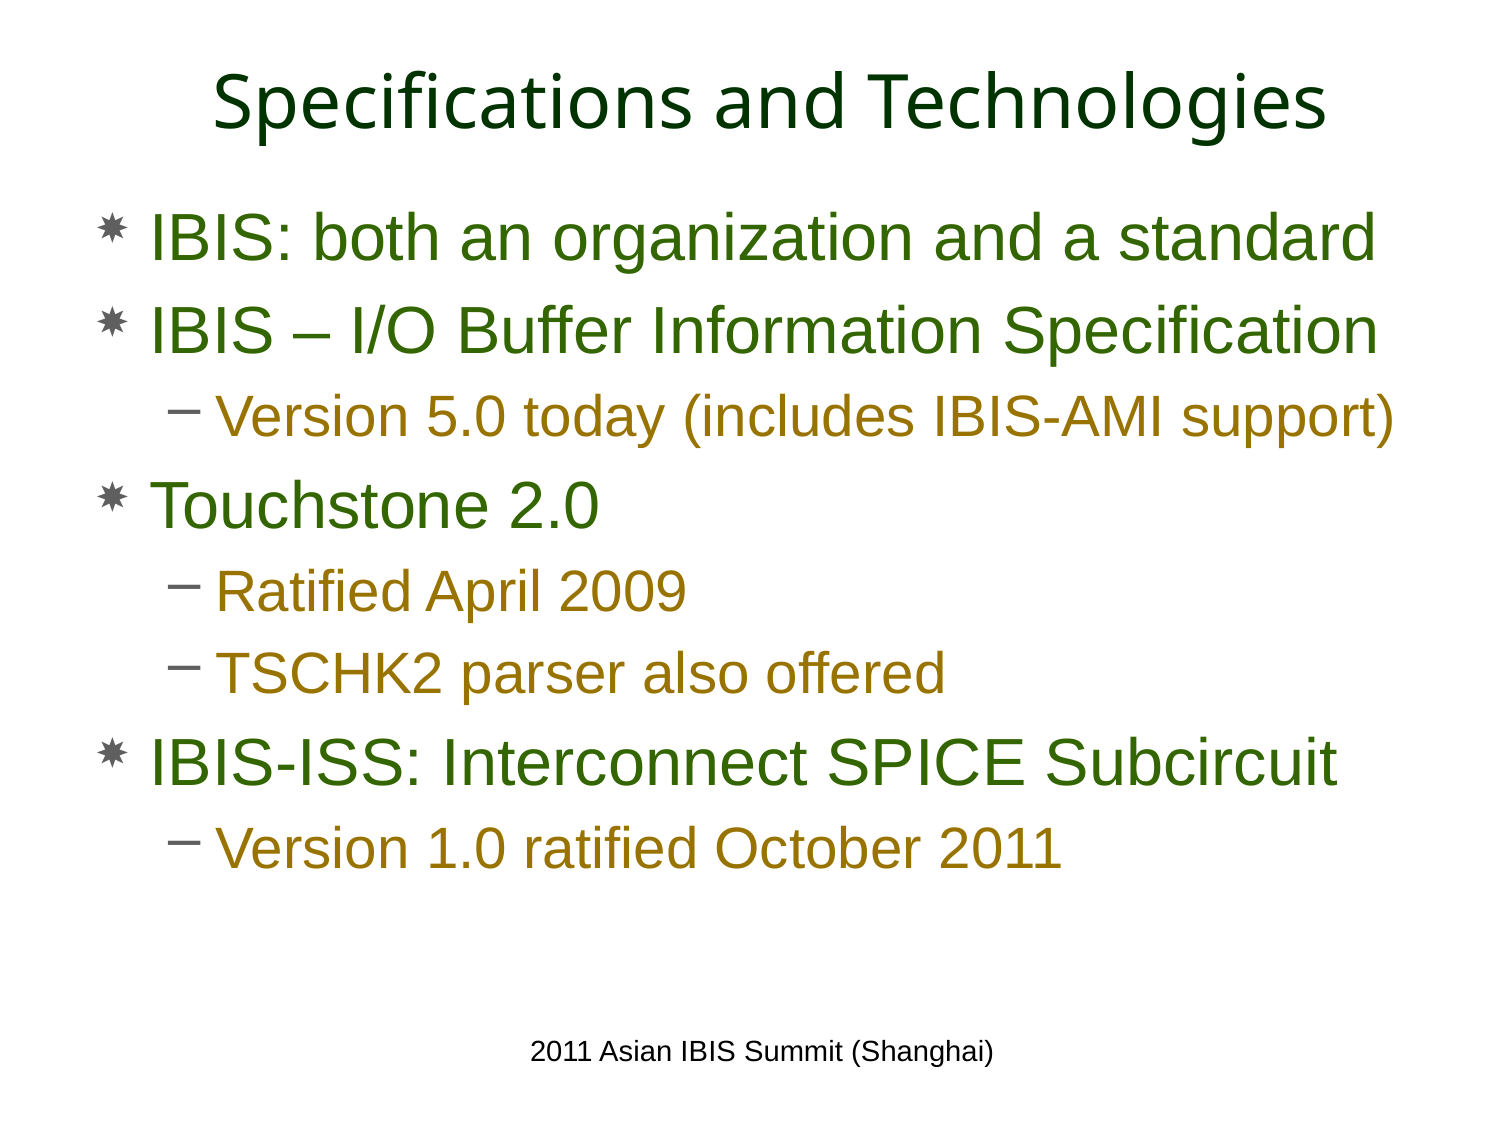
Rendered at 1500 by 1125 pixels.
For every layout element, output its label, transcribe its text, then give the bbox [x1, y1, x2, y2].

footer 2011 Asian IBIS Summit (Shanghai) [474, 1024, 1051, 1101]
title Specifications and Technologies [76, 45, 1466, 152]
list IBIS: both an organization and a standard IBIS – I/O Buffer Information Specification Version 5.0 today (includes IBIS-AMI support) Touchstone 2.0 Ratified April 2009 TSCHK2 parser also offered IBIS-ISS: Interconnect SPICE Subcircuit Version 1.0 ratified October 2011 [77, 185, 1462, 1001]
